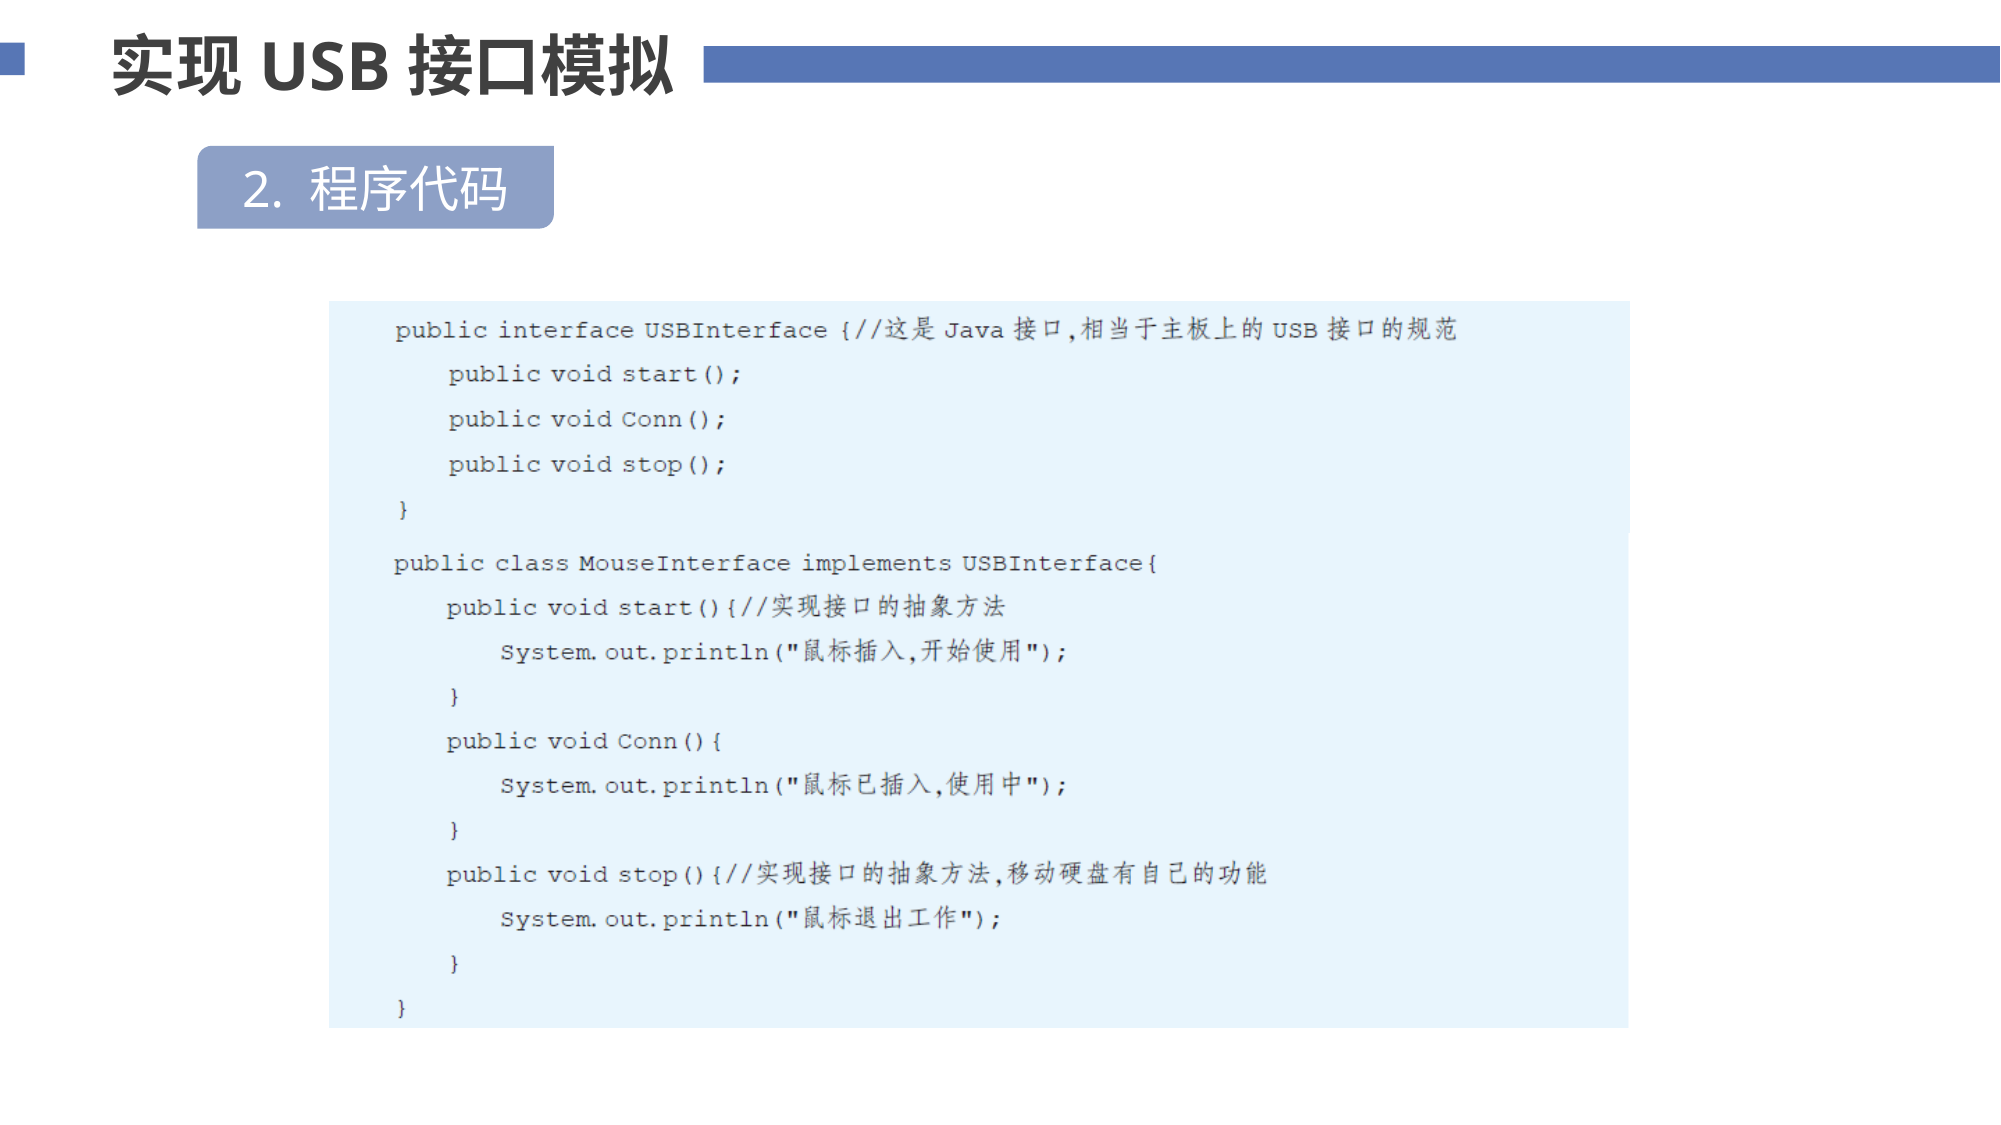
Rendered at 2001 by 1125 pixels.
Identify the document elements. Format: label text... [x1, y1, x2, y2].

picture [329, 301, 1630, 1028]
text_box 2. 程序代码 [197, 145, 554, 229]
text_box [0, 41, 26, 76]
text_box 实现USB接口模拟 [109, 23, 674, 104]
text_box [702, 45, 2000, 84]
